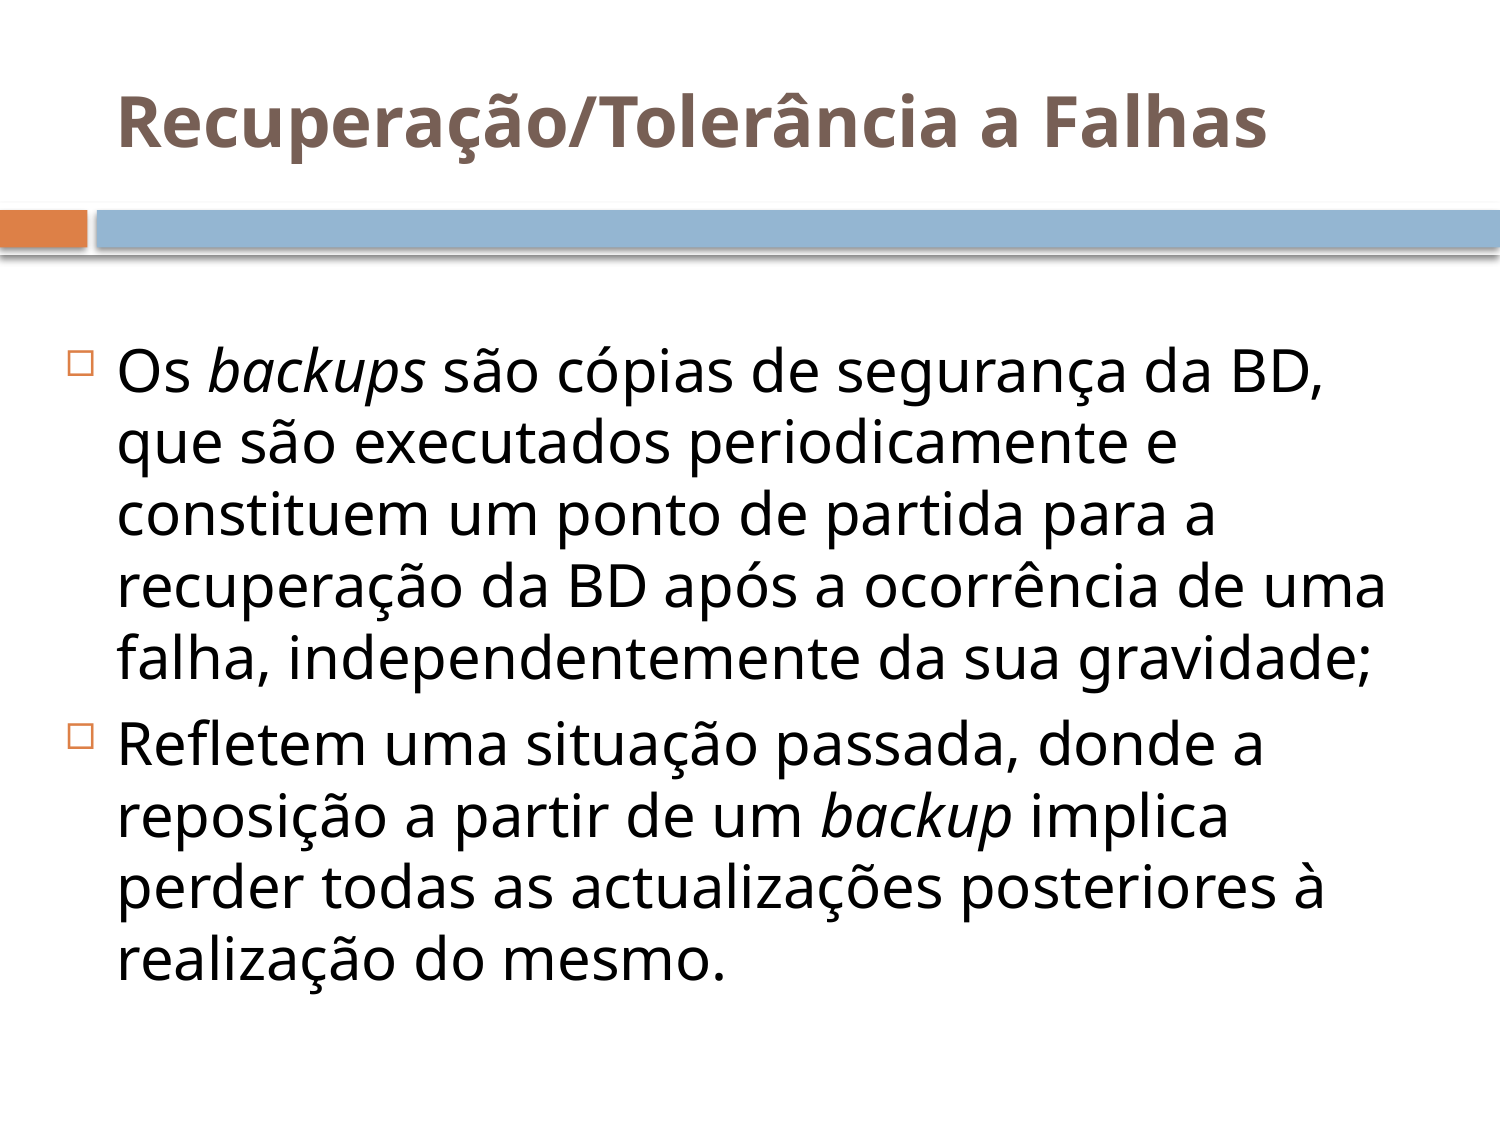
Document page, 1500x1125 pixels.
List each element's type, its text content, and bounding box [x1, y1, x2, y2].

title Recuperação/Tolerância a Falhas [100, 37, 1438, 200]
list Os backups são cópias de segurança da BD, que são executados periodicamente e constituem um ponto de partida para a recuperação da BD após a ocorrência de uma falha, independentemente da sua gravidade; Refletem uma situação passada, donde a reposição a partir de um backup implica perder todas as actualizações posteriores à realização do mesmo. [50, 324, 1450, 1000]
